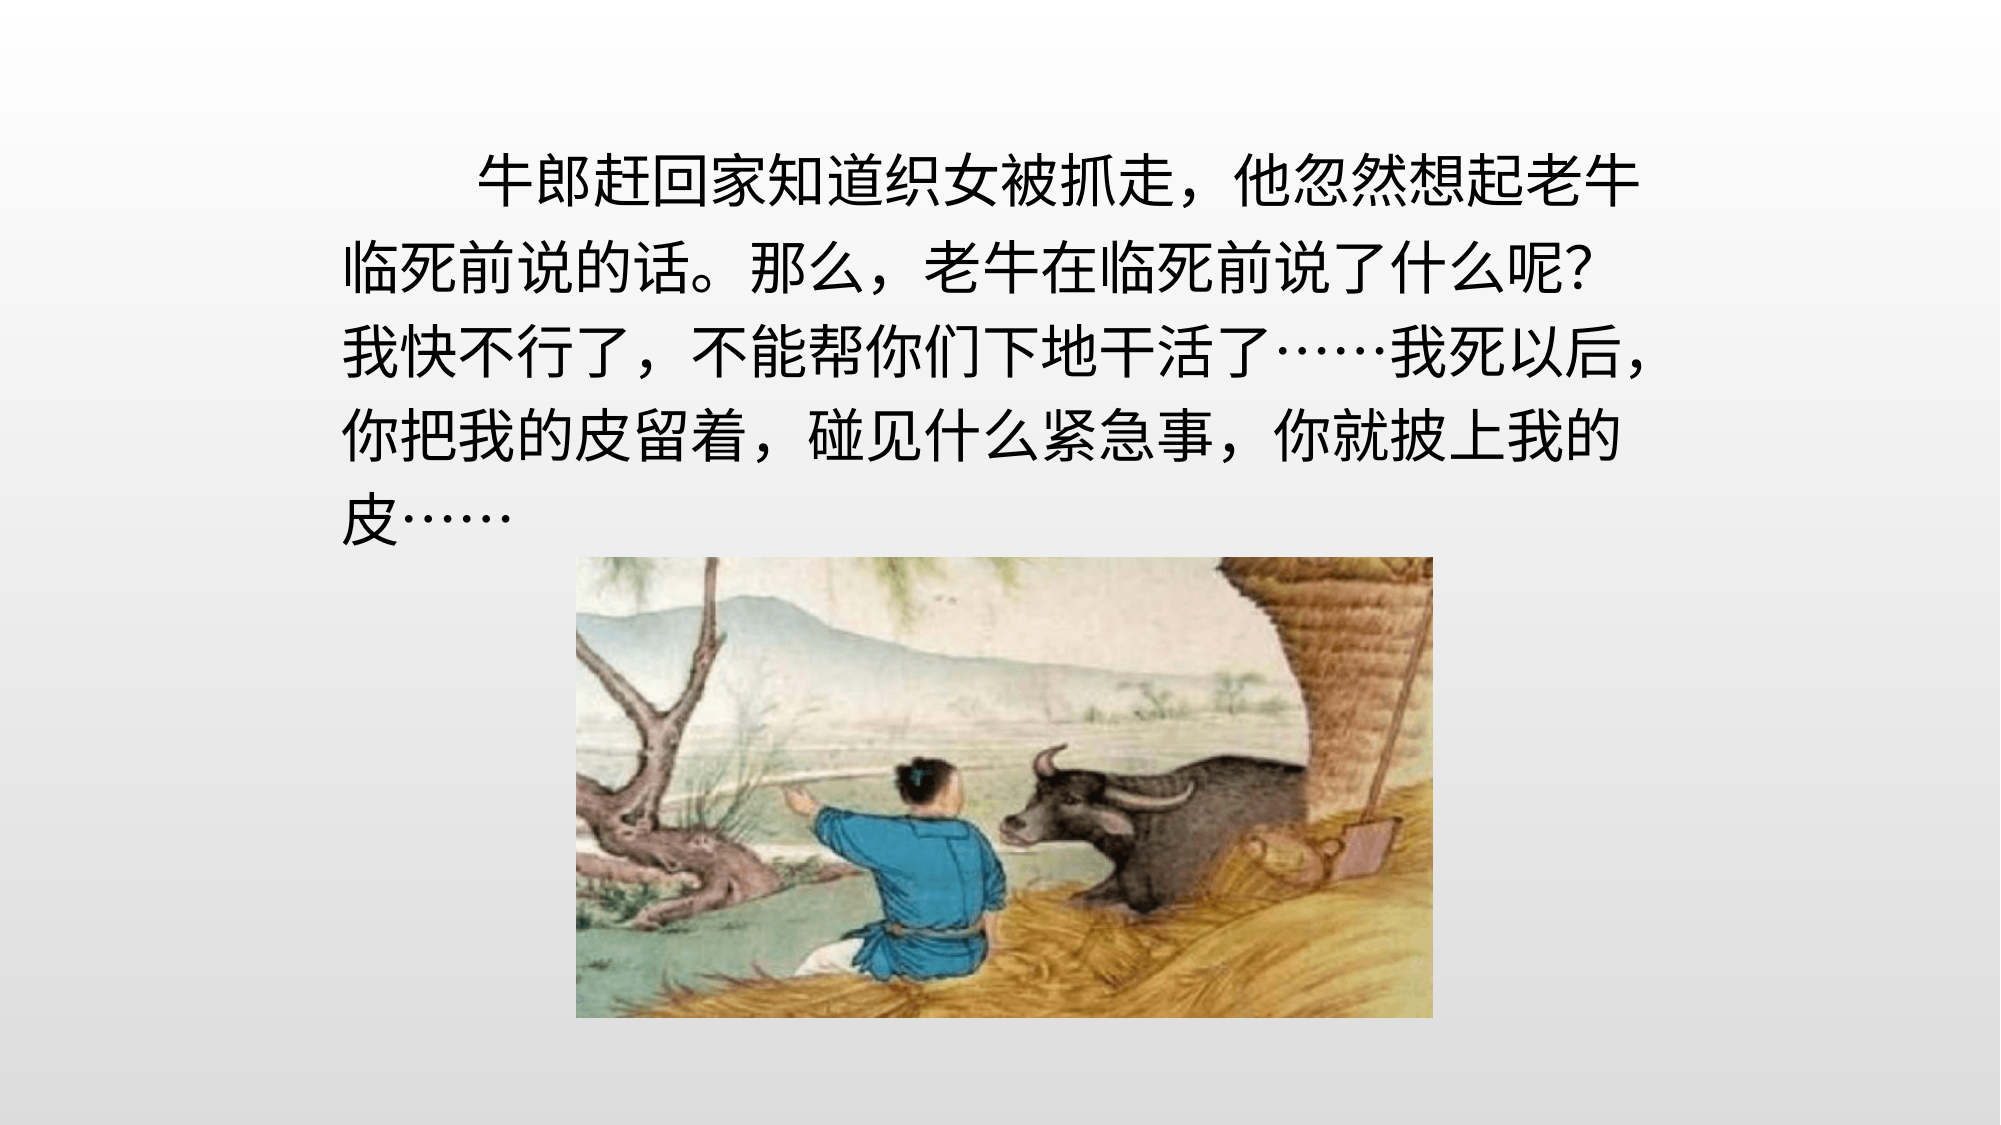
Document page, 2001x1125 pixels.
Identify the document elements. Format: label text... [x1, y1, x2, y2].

text_box 牛郎赶回家知道织女被抓走，他忽然想起老牛临死前说的话。那么，老牛在临死前说了什么呢？我快不行了，不能帮你们下地干活了……我死以后，你把我的皮留着，碰见什么紧急事，你就披上我的皮…… [326, 101, 1674, 561]
picture [576, 557, 1433, 1018]
